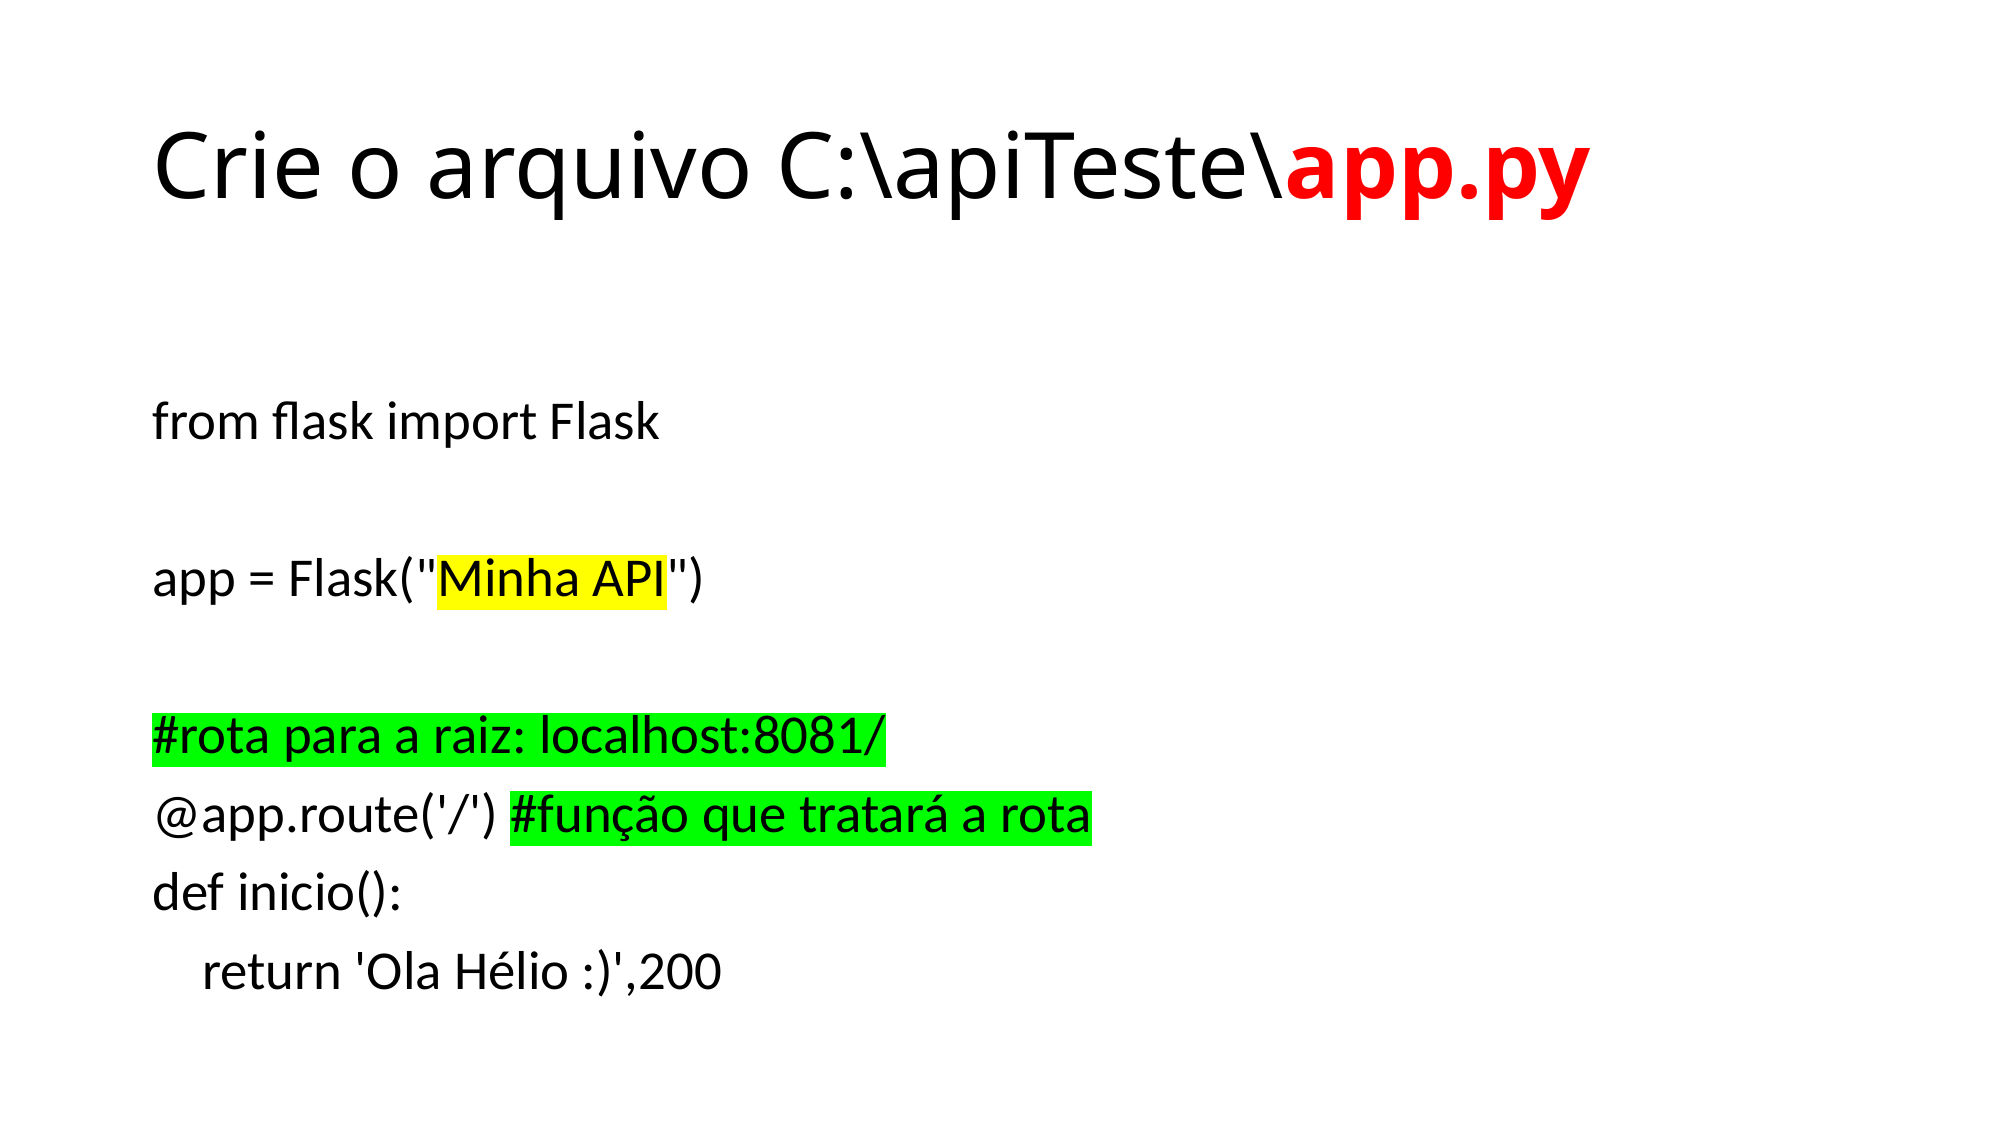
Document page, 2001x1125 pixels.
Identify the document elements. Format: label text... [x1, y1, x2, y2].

title Crie o arquivo C:\apiTeste\app.py [137, 59, 1863, 278]
list from flask import Flask app = Flask("Minha API") #rota para a raiz: localhost:8081/ @app.route('/') #função que tratará a rota def inicio(): return 'Ola Hélio :)',200 [137, 299, 1863, 1014]
